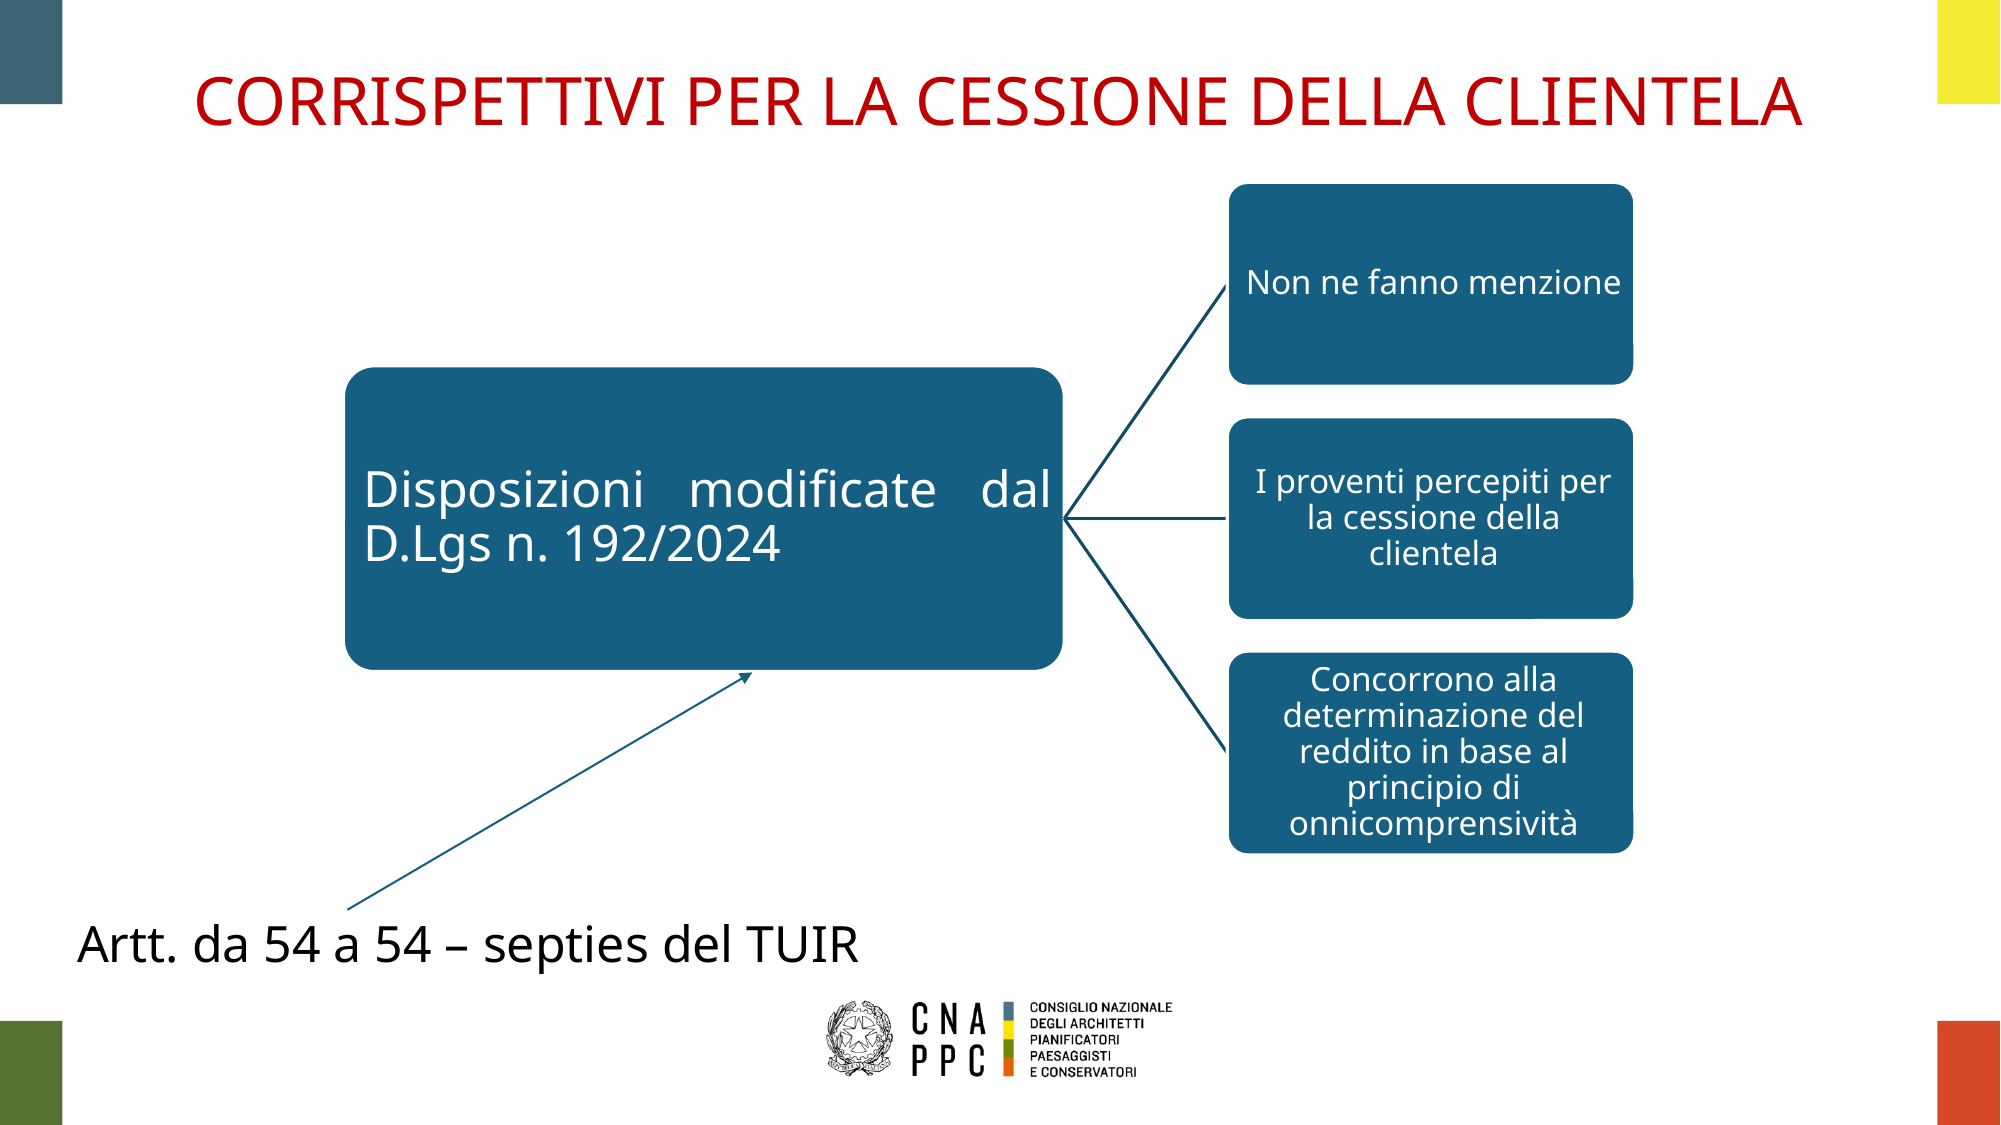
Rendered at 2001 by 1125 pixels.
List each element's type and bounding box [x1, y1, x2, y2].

text_box [0, 0, 2000, 1125]
